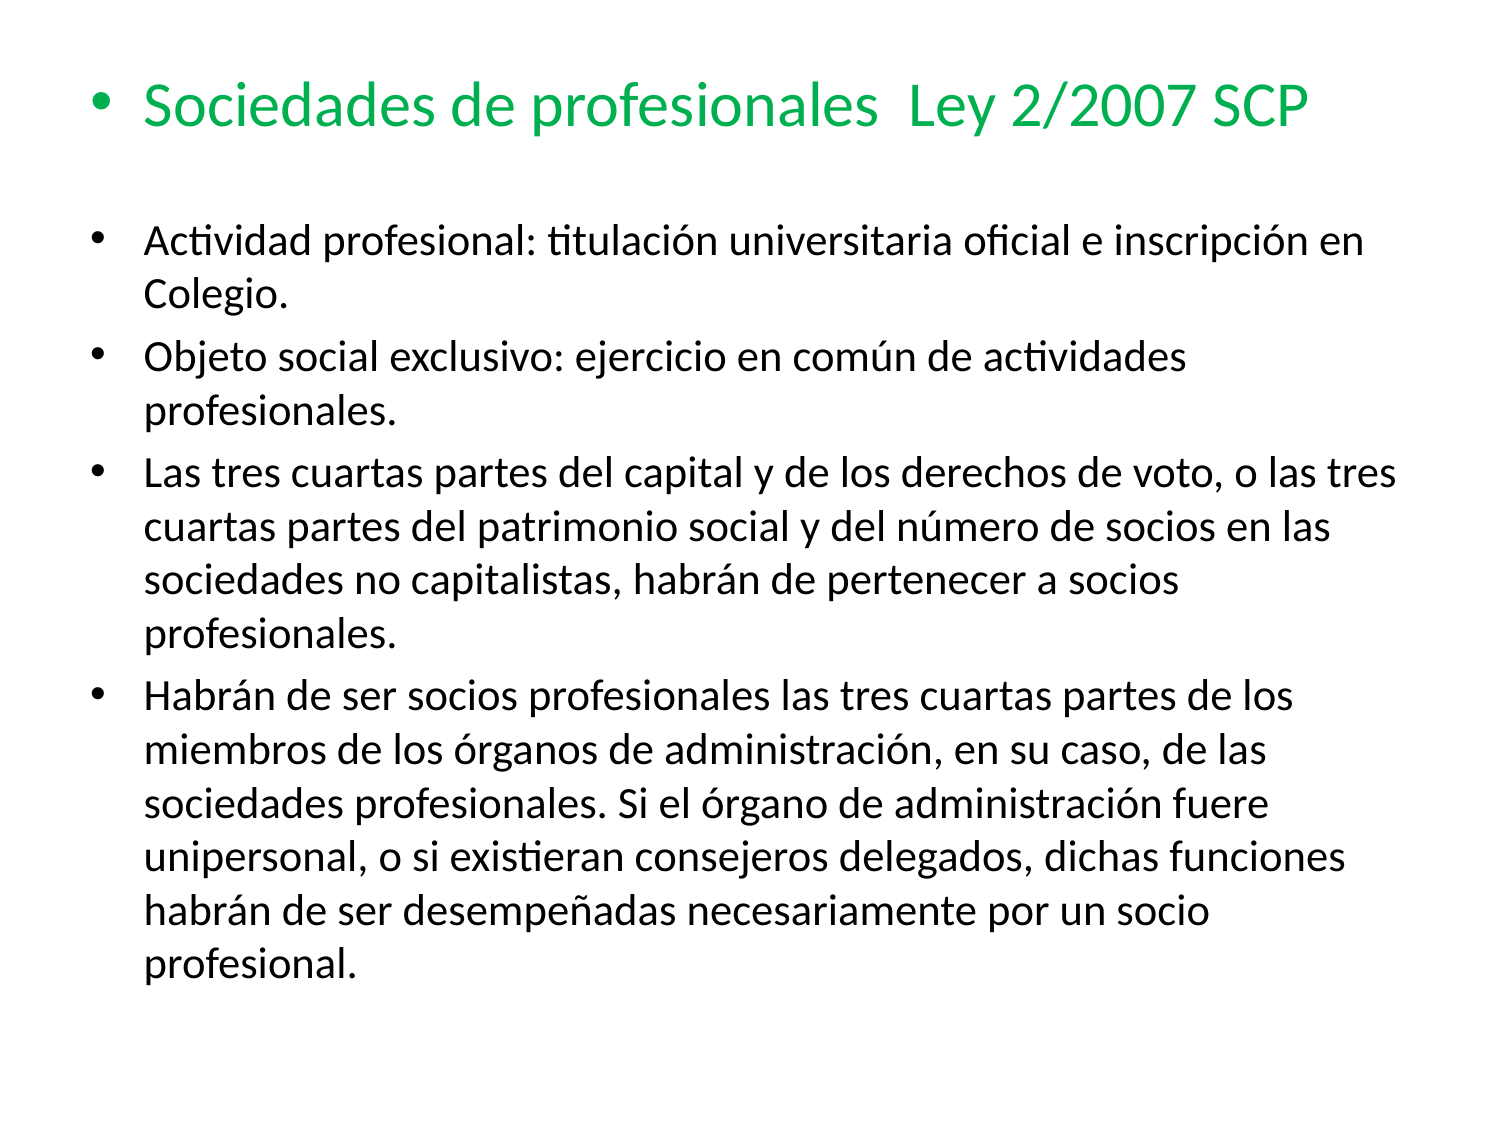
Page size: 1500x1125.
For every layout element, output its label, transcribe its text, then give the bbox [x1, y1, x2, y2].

list Sociedades de profesionales Ley 2/2007 SCP Actividad profesional: titulación universitaria oficial e inscripción en Colegio. Objeto social exclusivo: ejercicio en común de actividades profesionales. Las tres cuartas partes del capital y de los derechos de voto, o las tres cuartas partes del patrimonio social y del número de socios en las sociedades no capitalistas, habrán de pertenecer a socios profesionales. Habrán de ser socios profesionales las tres cuartas partes de los miembros de los órganos de administración, en su caso, de las sociedades profesionales. Si el órgano de administración fuere unipersonal, o si existieran consejeros delegados, dichas funciones habrán de ser desempeñadas necesariamente por un socio profesional. [75, 54, 1425, 1005]
